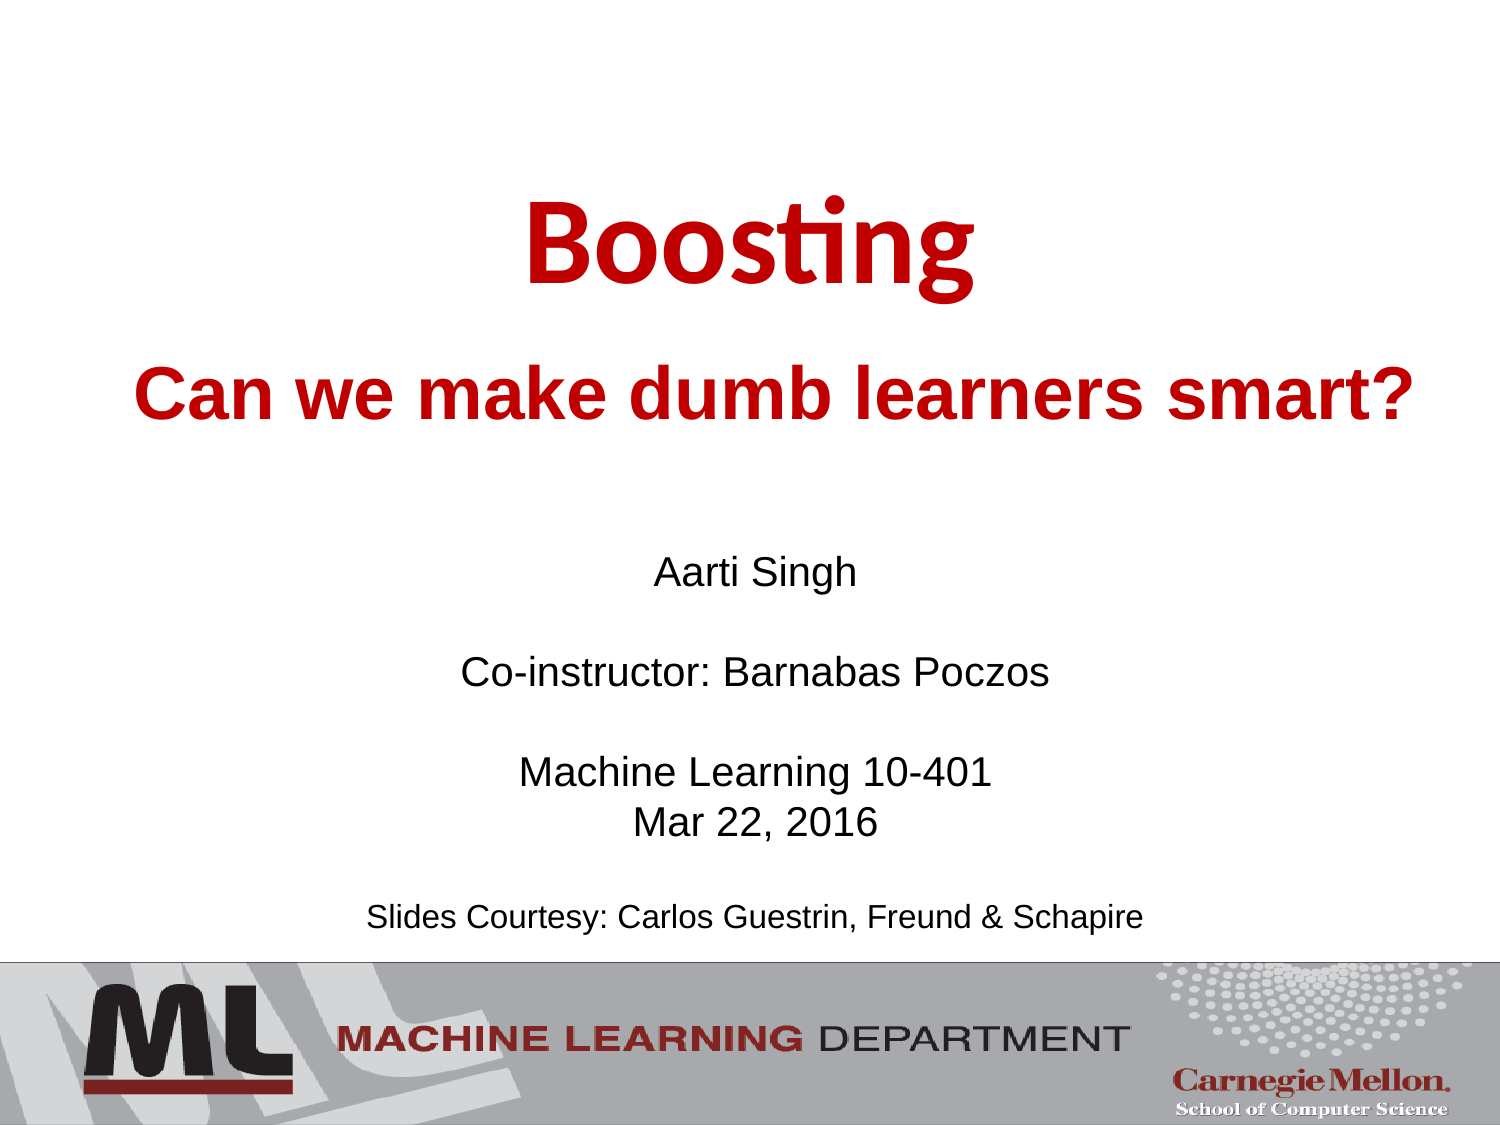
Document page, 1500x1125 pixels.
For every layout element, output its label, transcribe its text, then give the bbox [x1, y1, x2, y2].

title Boosting [50, 112, 1450, 354]
text_box Can we make dumb learners smart? [118, 337, 1433, 443]
picture [0, 962, 1500, 1125]
text_box Aarti Singh Co-instructor: Barnabas Poczos Machine Learning 10-401 Mar 22, 2016 Slides Courtesy: Carlos Guestrin, Freund & Schapire [351, 537, 1161, 943]
